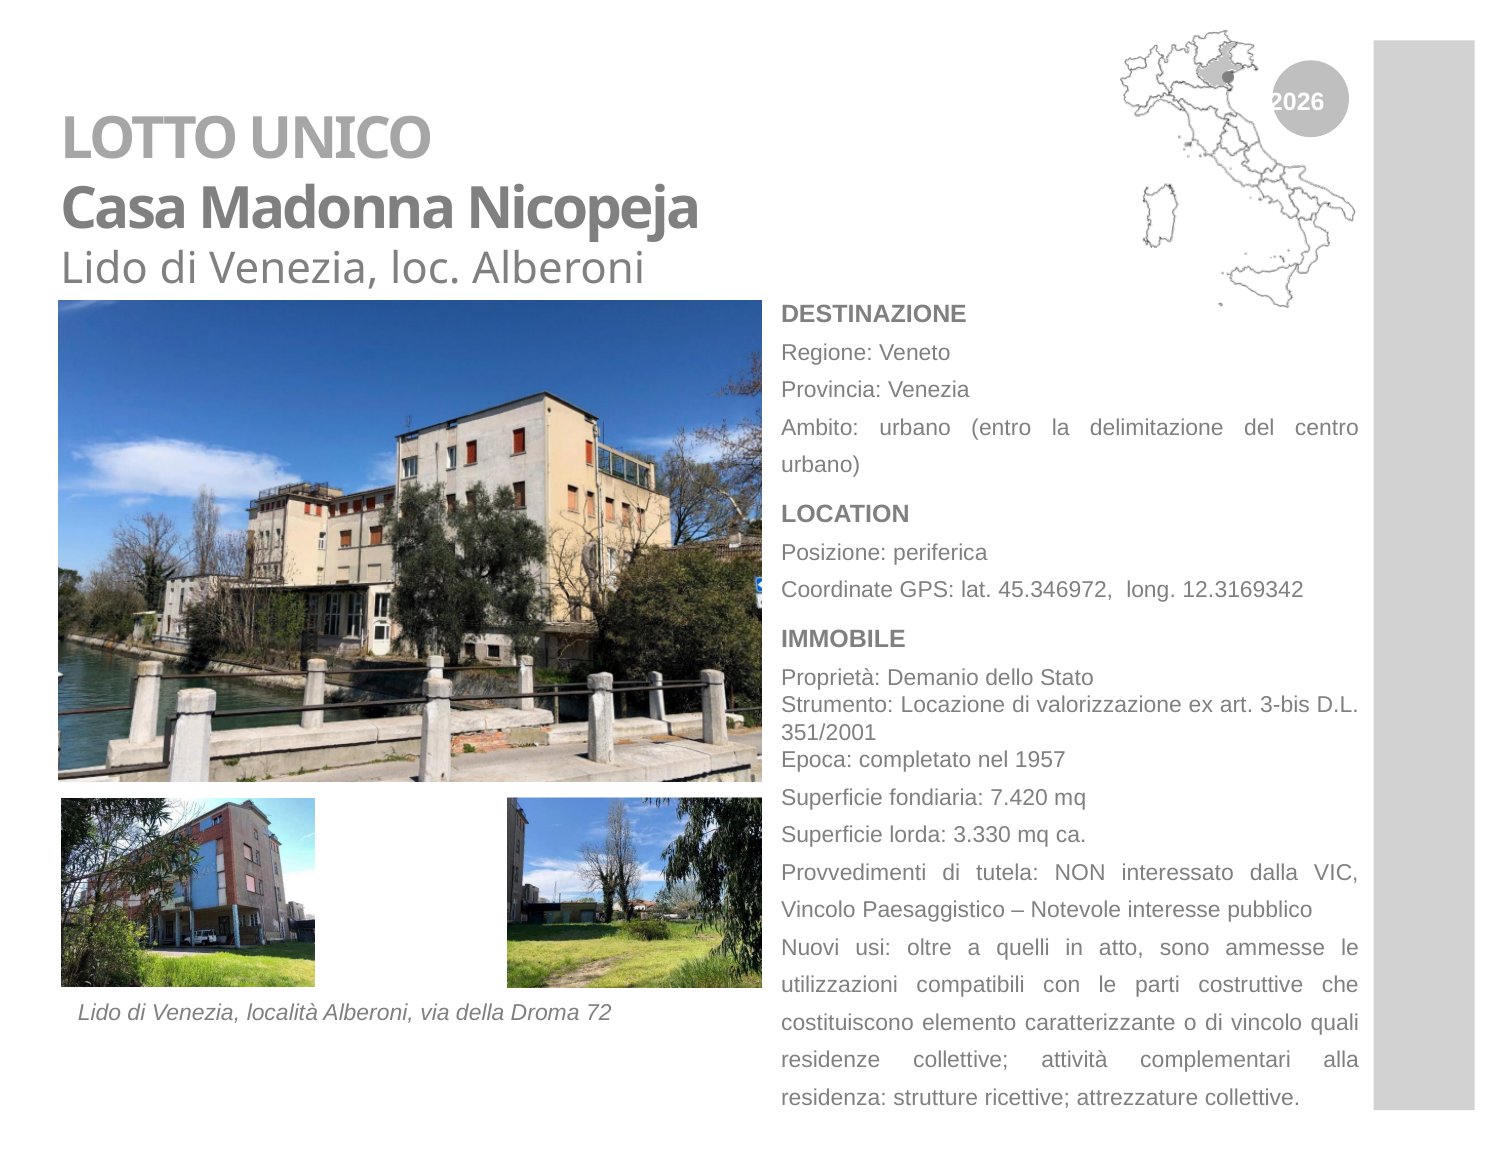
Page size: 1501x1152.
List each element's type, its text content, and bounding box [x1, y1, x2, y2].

picture [58, 300, 762, 783]
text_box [1270, 60, 1355, 138]
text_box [1257, 67, 1265, 124]
text_box Lido di Venezia, località Alberoni, via della Droma 72 [64, 991, 828, 1032]
picture [1119, 22, 1356, 318]
text_box LOTTO UNICO Casa Madonna Nicopeja Lido di Venezia, loc. Alberoni [47, 93, 750, 300]
picture [507, 796, 762, 988]
picture [61, 798, 316, 988]
text_box [1372, 38, 1477, 1112]
text_box DESTINAZIONE Regione: Veneto Provincia: Venezia Ambito: urbano (entro la delimitazione del centro urbano) LOCATION Posizione: periferica Coordinate GPS: lat. 45.346972, long. 12.3169342 IMMOBILE Proprietà: Demanio dello Stato Strumento: Locazione di valorizzazione ex art. 3-bis D.L. 351/2001 Epoca: completato nel 1957 Superficie fondiaria: 7.420 mq Superficie lorda: 3.330 mq ca. Provvedimenti di tutela: NON interessato dalla VIC, Vincolo Paesaggistico – Notevole interesse pubblico Nuovi usi: oltre a quelli in atto, sono ammesse le utilizzazioni compatibili con le parti costruttive che costituiscono elemento caratterizzante o di vincolo quali residenze collettive; attività complementari alla residenza: strutture ricettive; attrezzature collettive. [767, 283, 1373, 1117]
